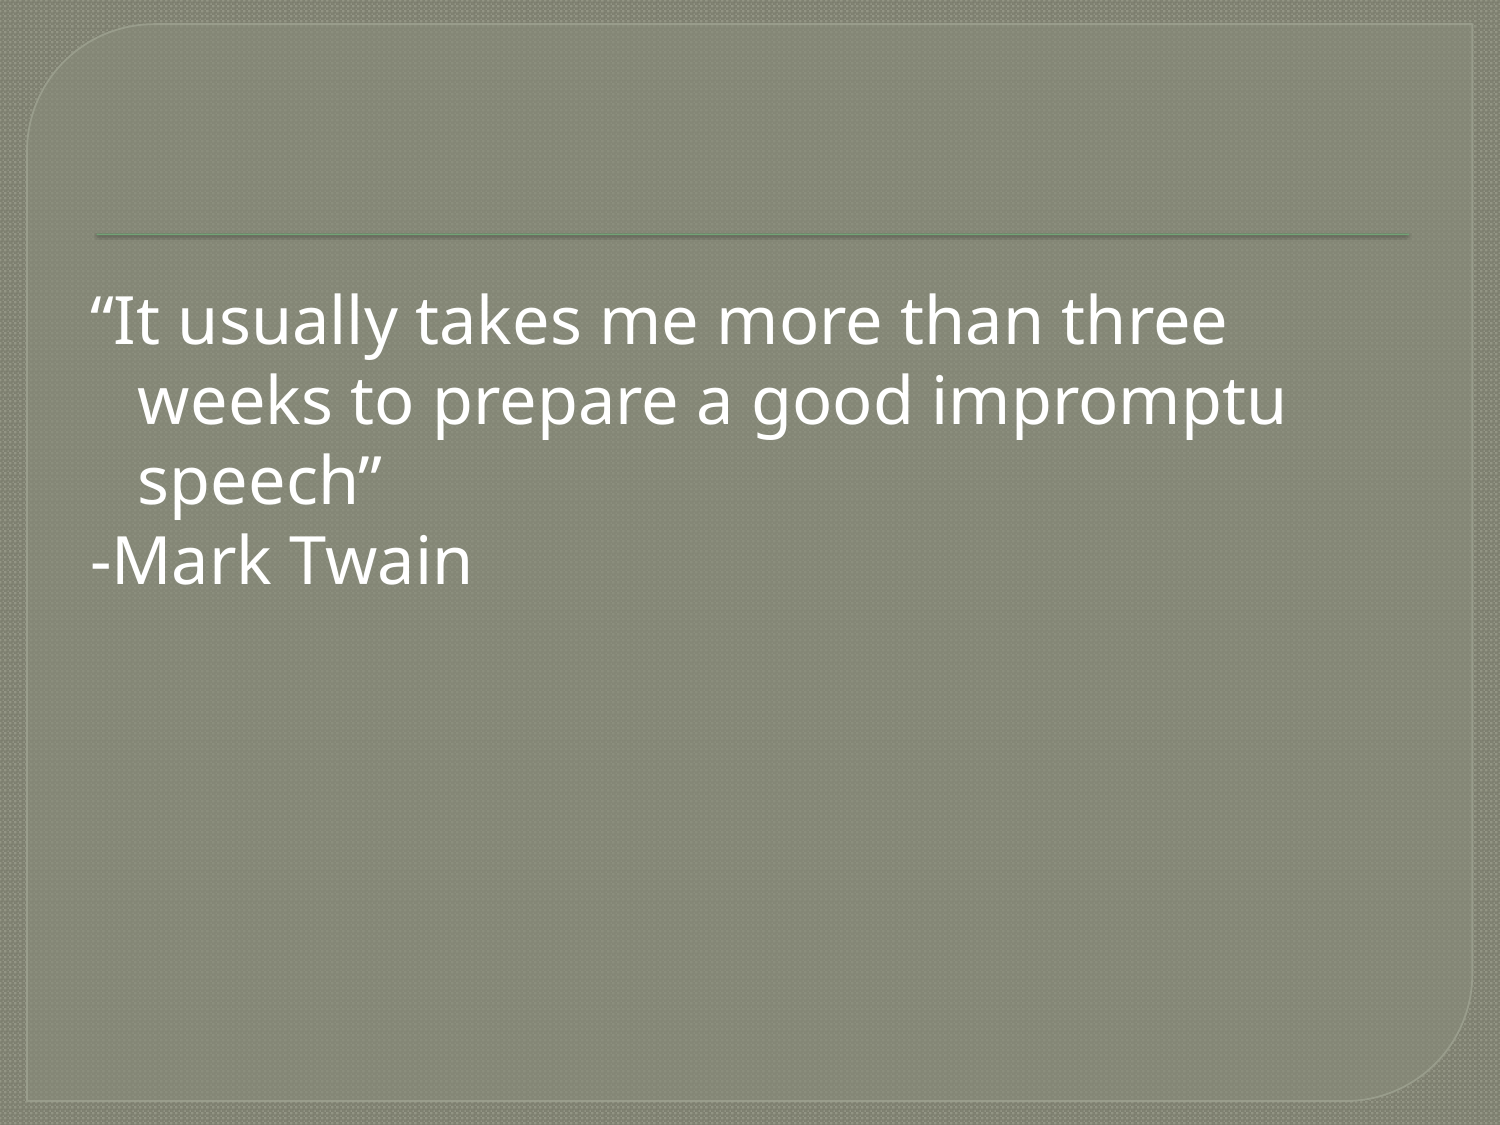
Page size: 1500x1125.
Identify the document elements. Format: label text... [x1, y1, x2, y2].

list “It usually takes me more than three weeks to prepare a good impromptu speech” -Mark Twain [74, 269, 1426, 1013]
